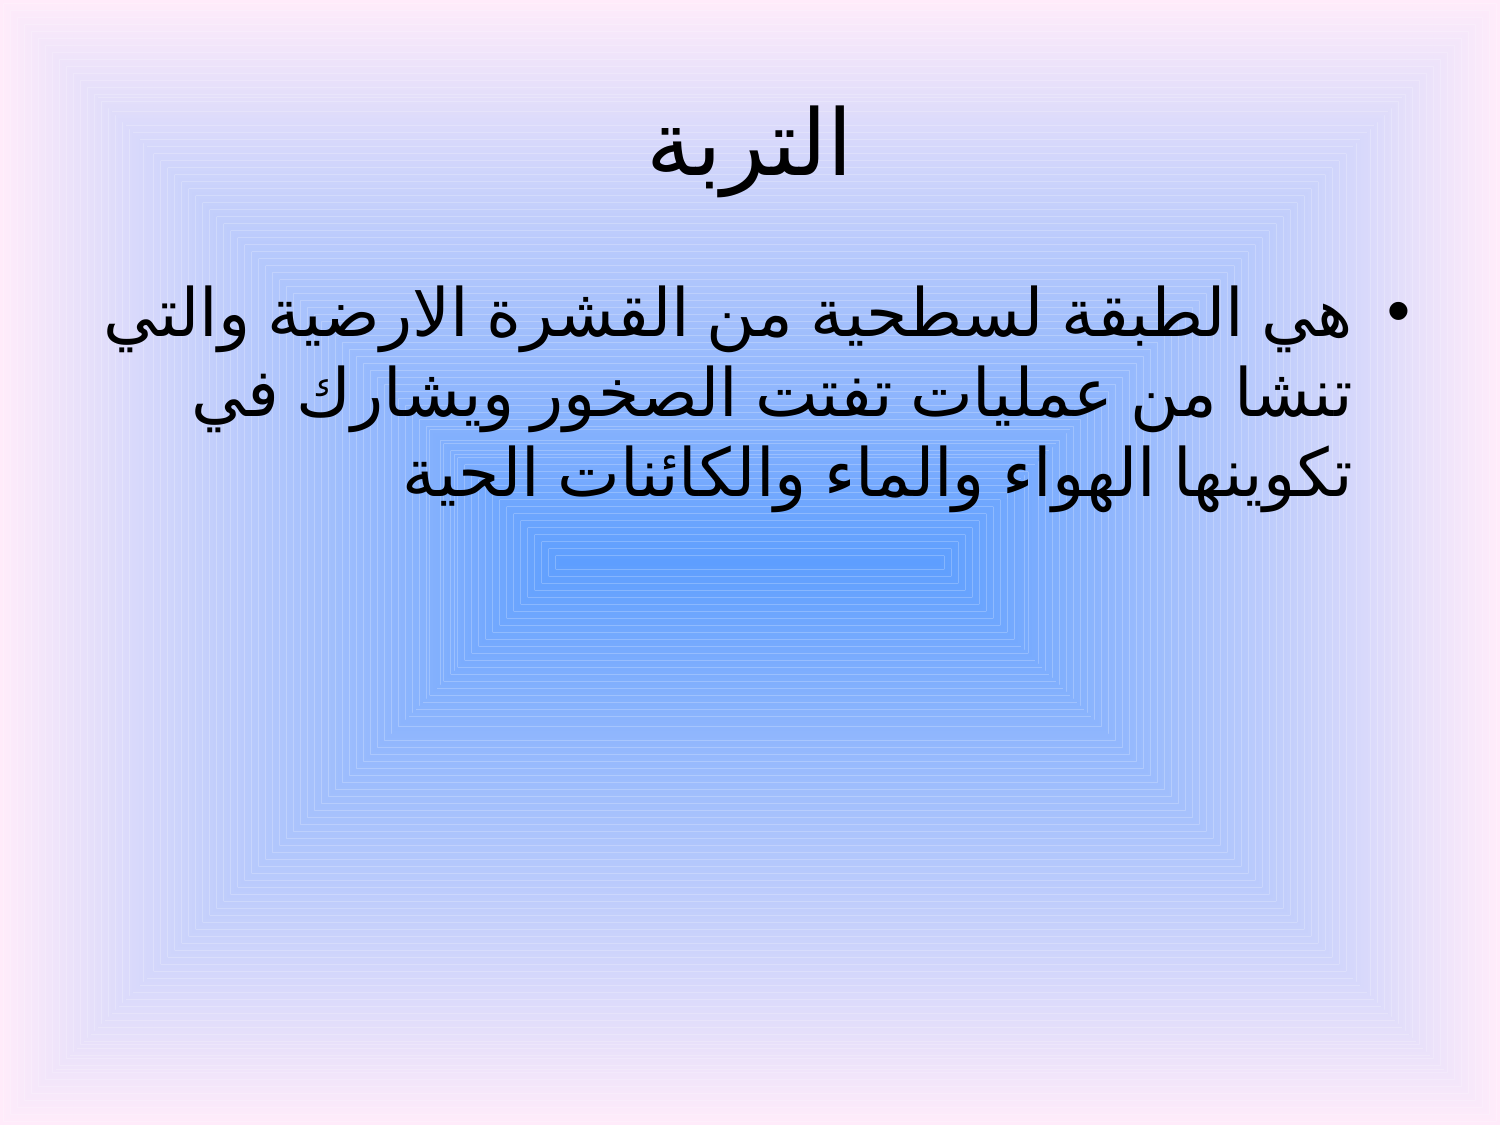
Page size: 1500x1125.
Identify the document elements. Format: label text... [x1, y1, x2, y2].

list هي الطبقة لسطحية من القشرة الارضية والتي تنشا من عمليات تفتت الصخور ويشارك في تكوينها الهواء والماء والكائنات الحية [75, 262, 1425, 1005]
title التربة [75, 45, 1425, 233]
